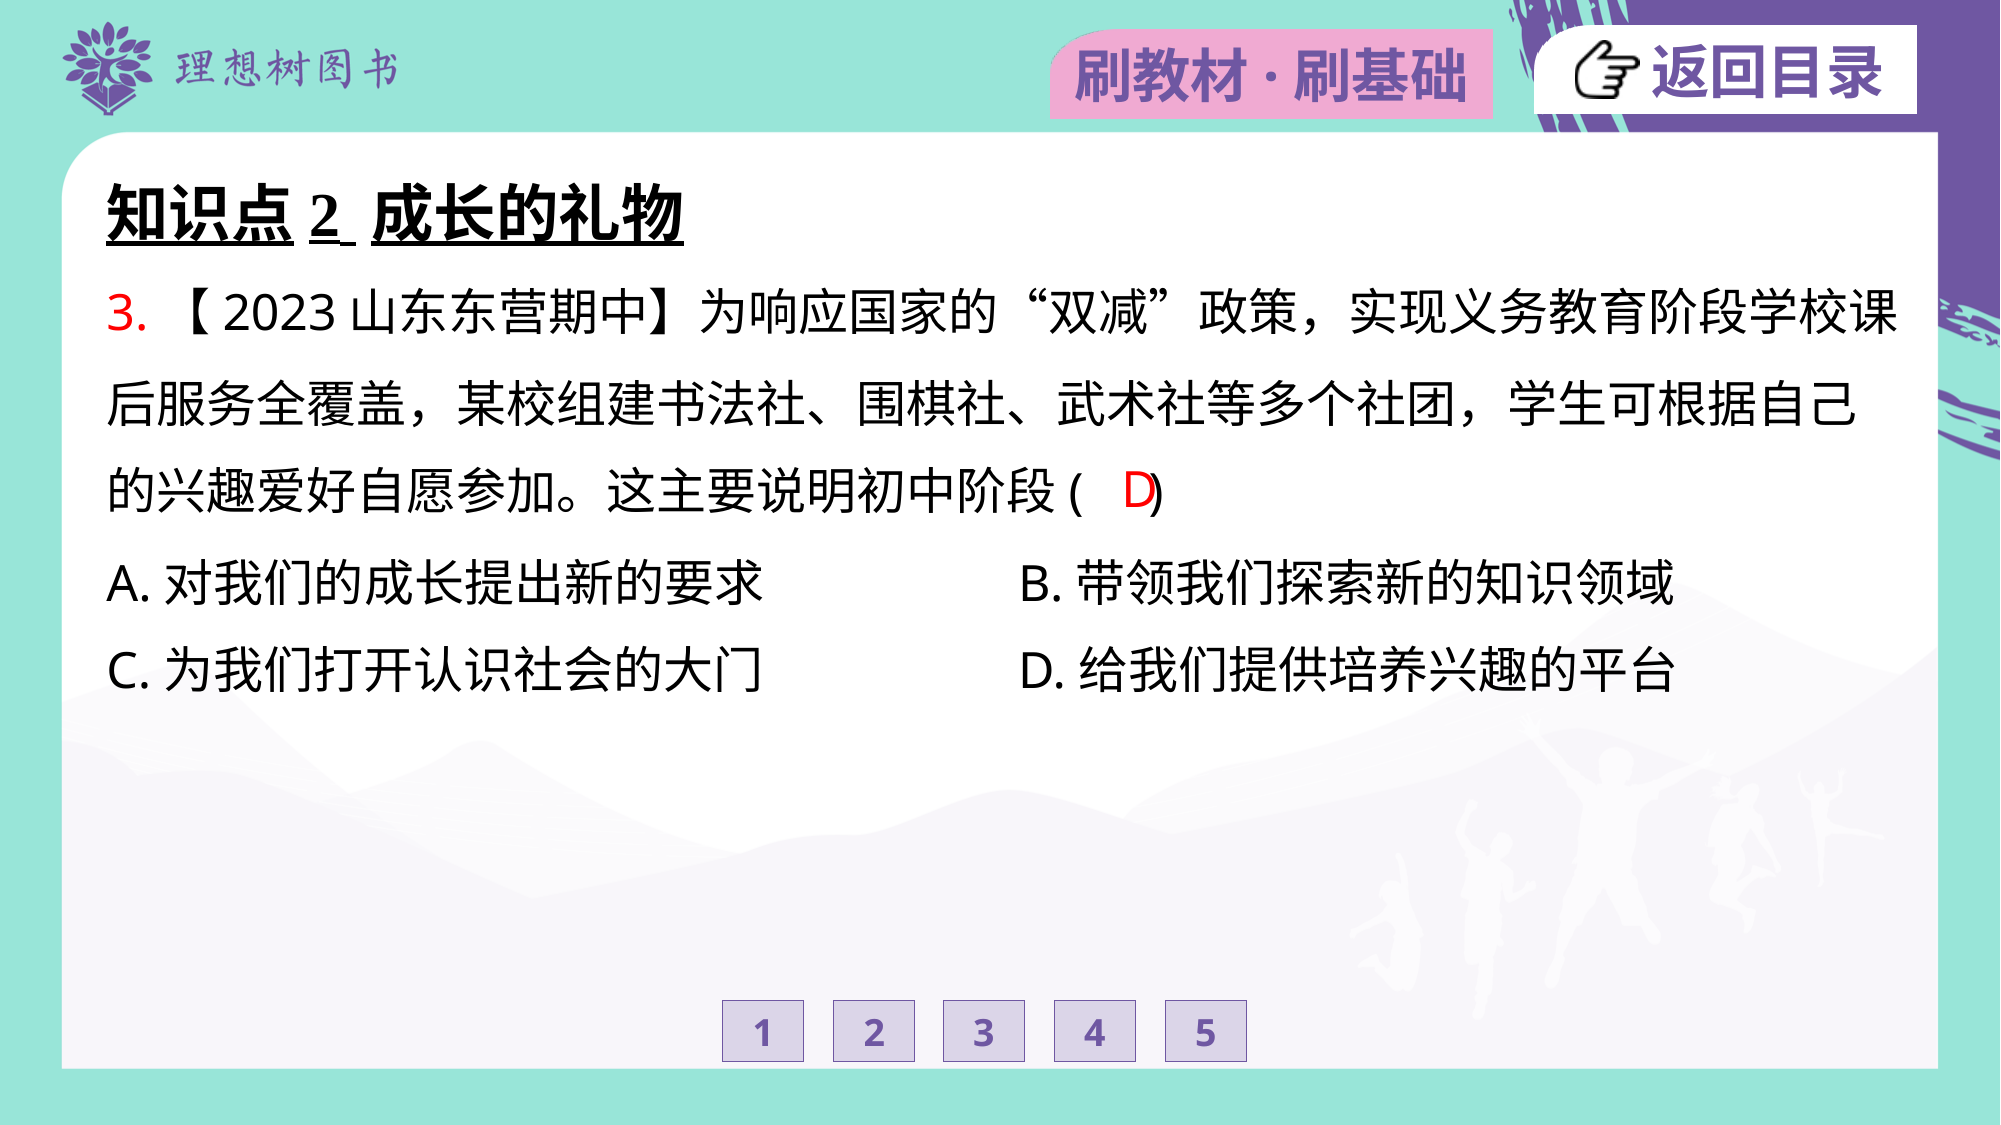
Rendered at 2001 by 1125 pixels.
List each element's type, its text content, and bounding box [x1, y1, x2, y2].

picture [0, 0, 2000, 1125]
text_box 3.【2023山东东营期中】为响应国家的“双减”政策，实现义务教育阶段学校课 后服务全覆盖，某校组建书法社、围棋社、武术社等多个社团，学生可根据自己 的兴趣爱好自愿参加。这主要说明初中阶段( ) [106, 248, 1895, 510]
text_box 知识点2 成长的礼物 [106, 141, 1895, 248]
text_box A.对我们的成长提出新的要求 B.带领我们探索新的知识领域 C.为我们打开认识社会的大门 D.给我们提供培养兴趣的平台 [106, 519, 1895, 690]
text_box D [1109, 430, 1171, 508]
